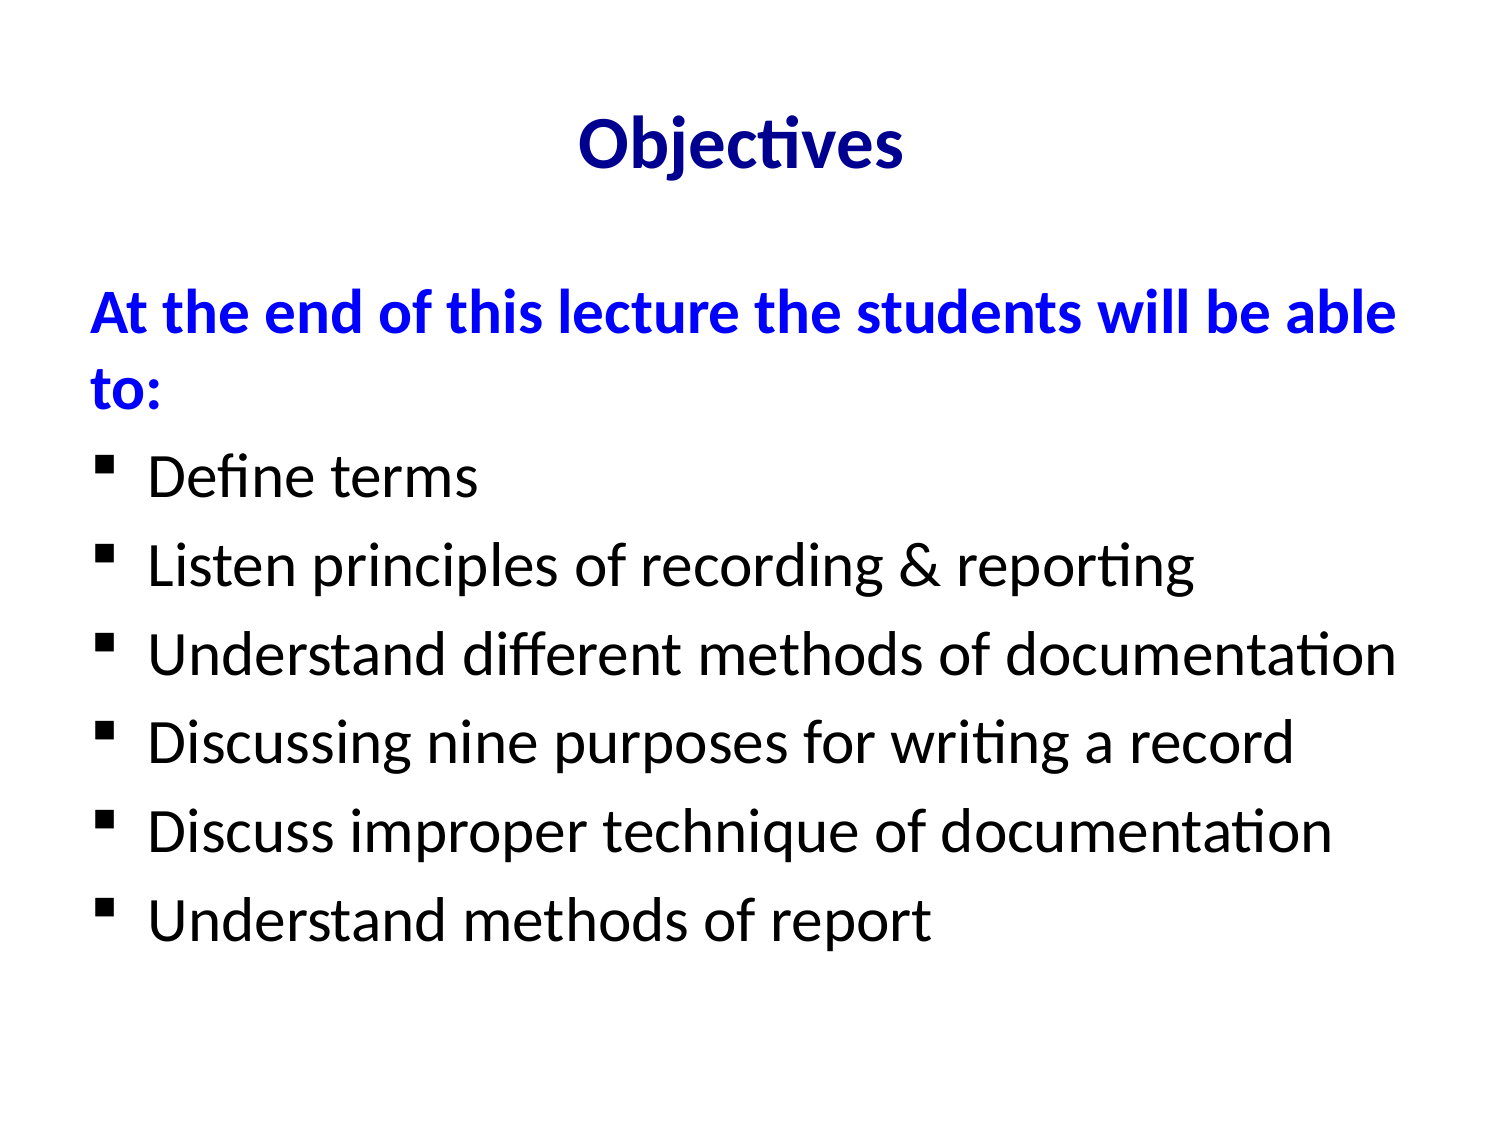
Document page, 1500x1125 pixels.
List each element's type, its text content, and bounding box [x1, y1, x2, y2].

list At the end of this lecture the students will be able to: Define terms Listen principles of recording & reporting Understand different methods of documentation Discussing nine purposes for writing a record Discuss improper technique of documentation Understand methods of report [75, 262, 1425, 1005]
title Objectives [75, 45, 1425, 233]
